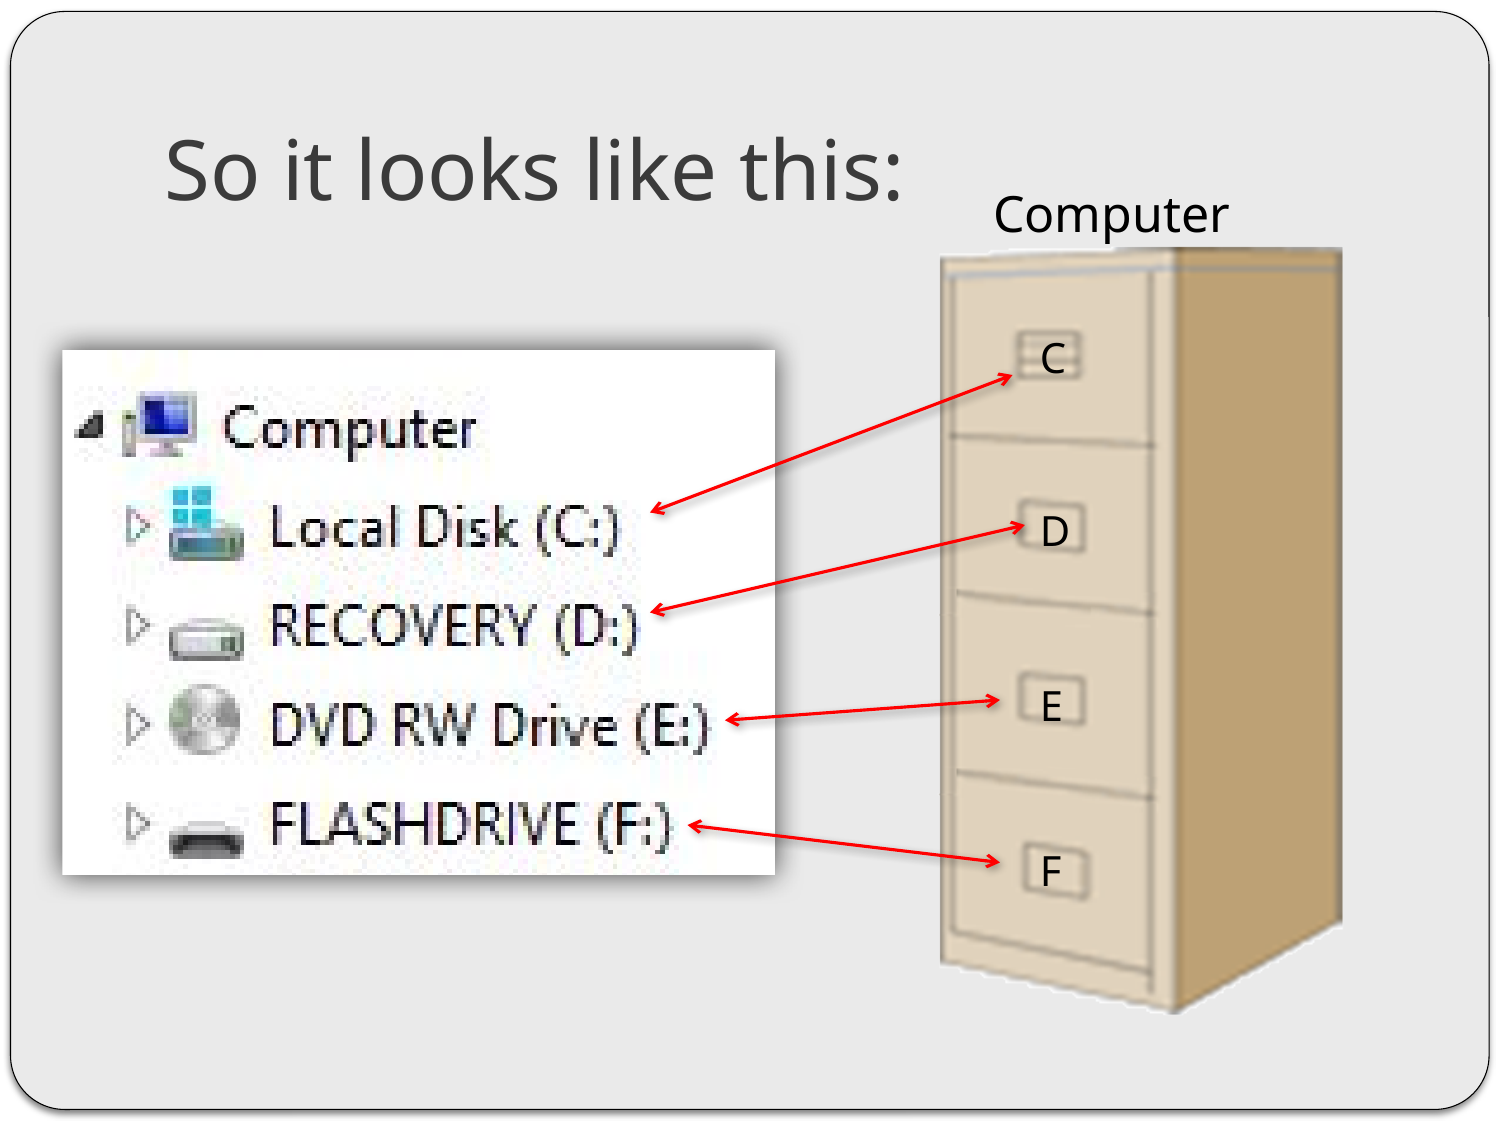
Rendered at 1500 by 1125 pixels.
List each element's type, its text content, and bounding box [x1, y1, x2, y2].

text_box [687, 824, 1001, 863]
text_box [724, 699, 1001, 721]
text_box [649, 524, 1026, 613]
picture [62, 349, 776, 876]
picture [924, 237, 1355, 1018]
title So it looks like this: [150, 45, 1425, 233]
text_box Computer [978, 174, 1246, 235]
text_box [649, 374, 1013, 513]
